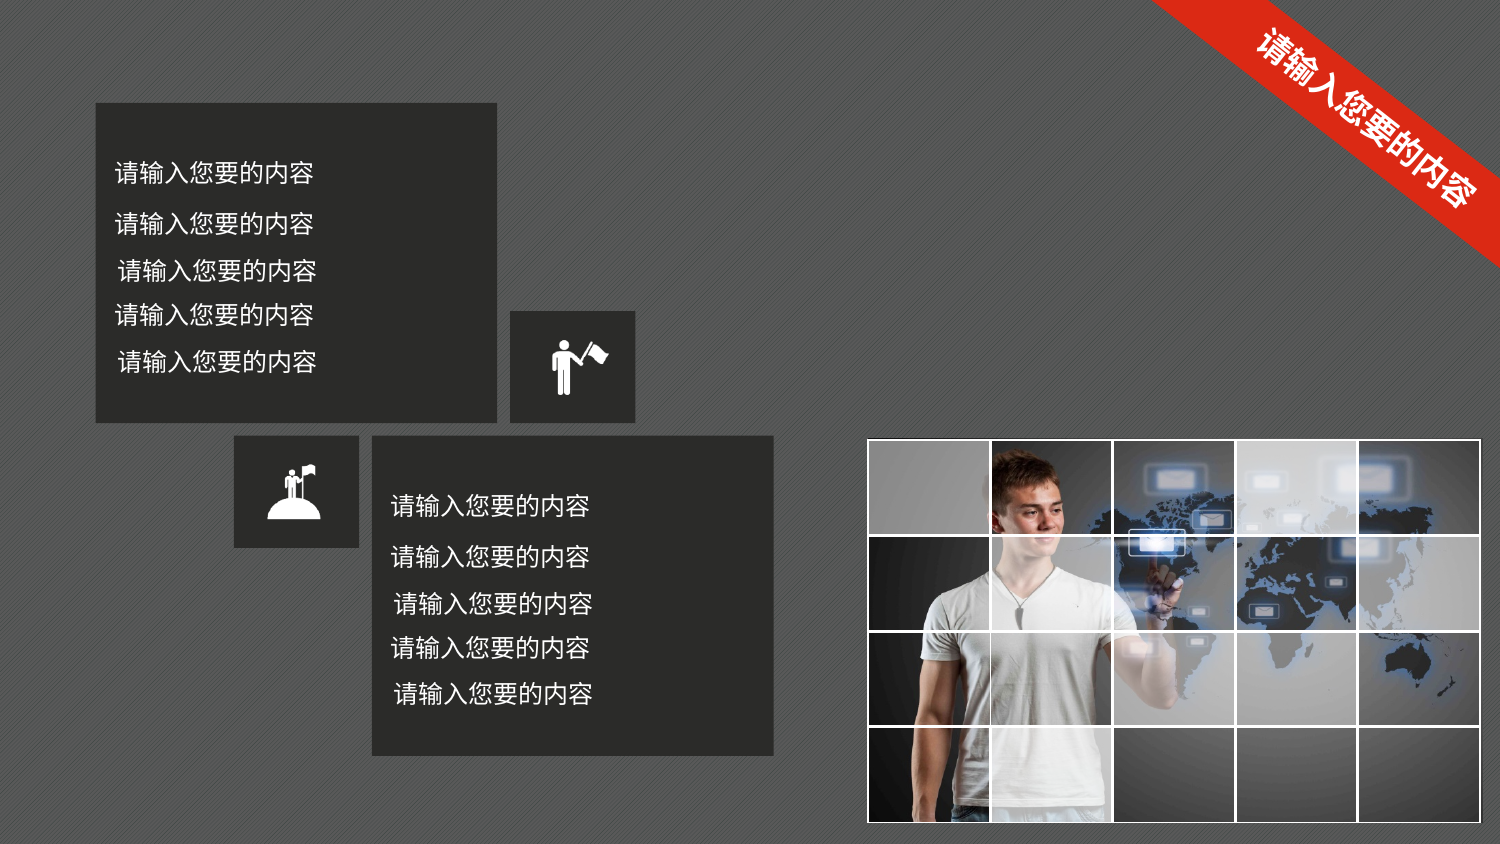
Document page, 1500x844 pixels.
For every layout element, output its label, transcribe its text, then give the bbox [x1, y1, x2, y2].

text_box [371, 435, 774, 757]
text_box [232, 434, 361, 550]
text_box [508, 309, 638, 425]
picture [544, 330, 617, 404]
picture [867, 437, 1483, 823]
picture [261, 459, 326, 524]
text_box [1147, 0, 1500, 271]
text_box 请输入您要的内容 [1234, 4, 1500, 258]
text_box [95, 102, 498, 424]
